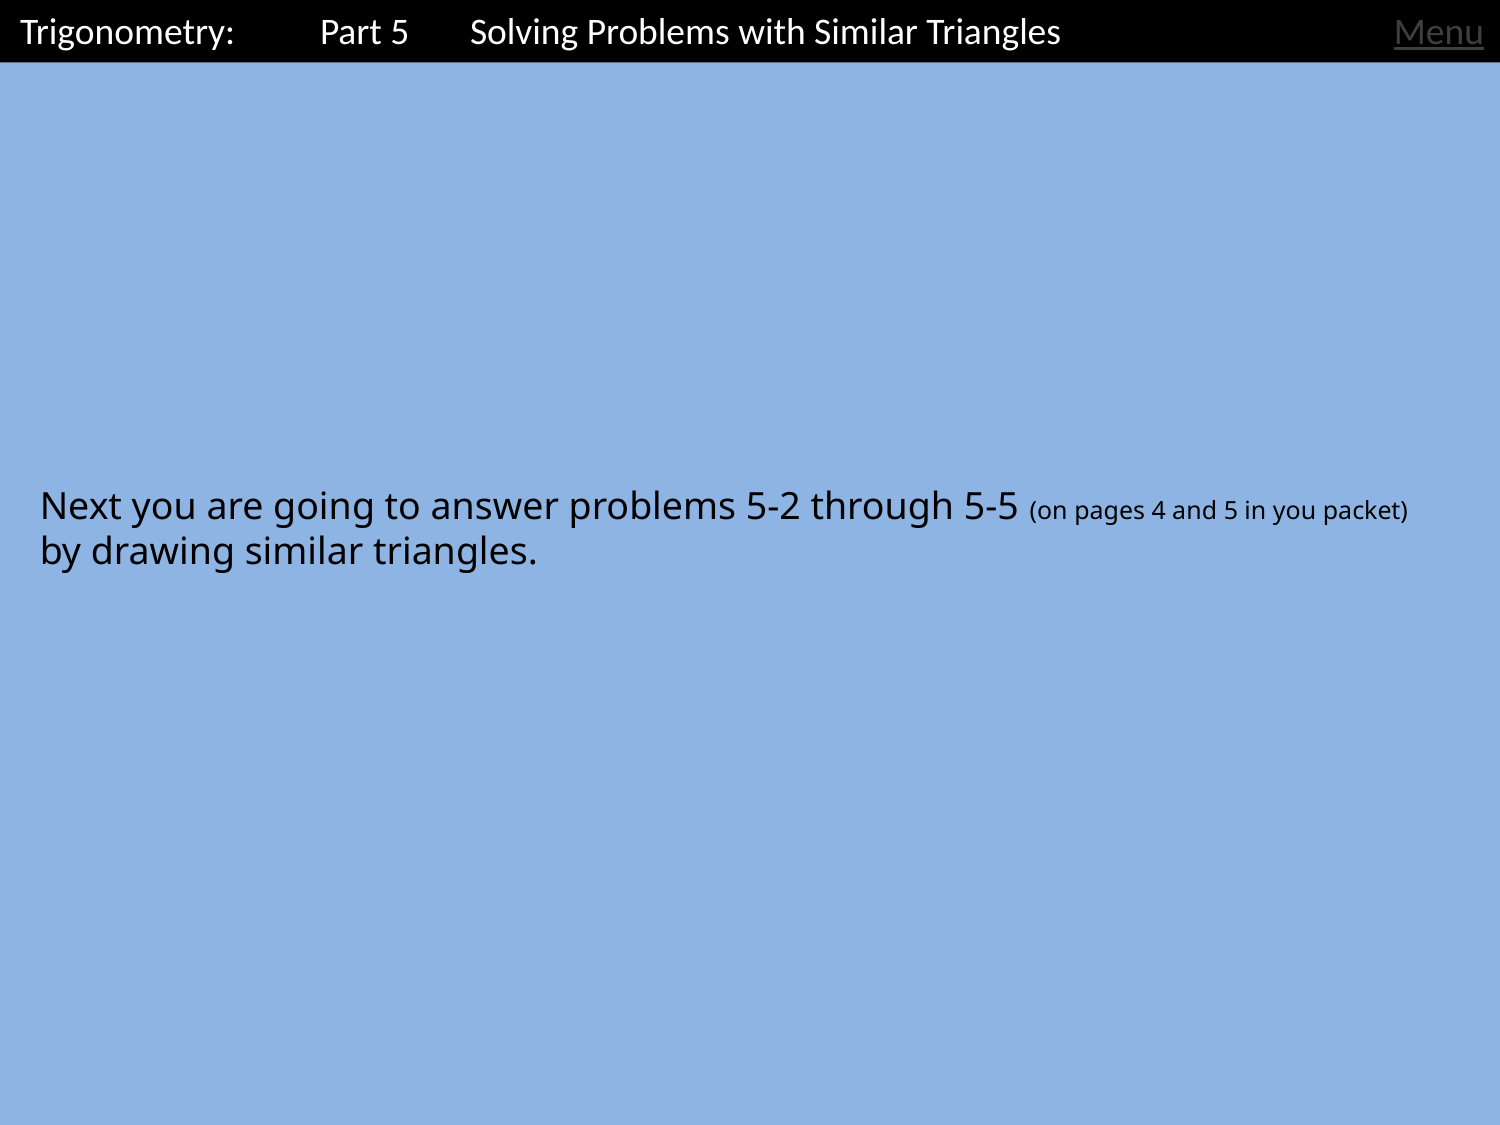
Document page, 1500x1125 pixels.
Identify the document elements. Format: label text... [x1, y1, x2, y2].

text_box Trigonometry: Part 5 Solving Problems with Similar Triangles [5, 0, 1086, 105]
text_box Next you are going to answer problems 5-2 through 5-5 (on pages 4 and 5 in you packet) by drawing similar triangles. [24, 474, 1475, 625]
text_box Menu [1379, 0, 1500, 60]
text_box [0, 0, 5, 64]
text_box [1086, 0, 1500, 64]
